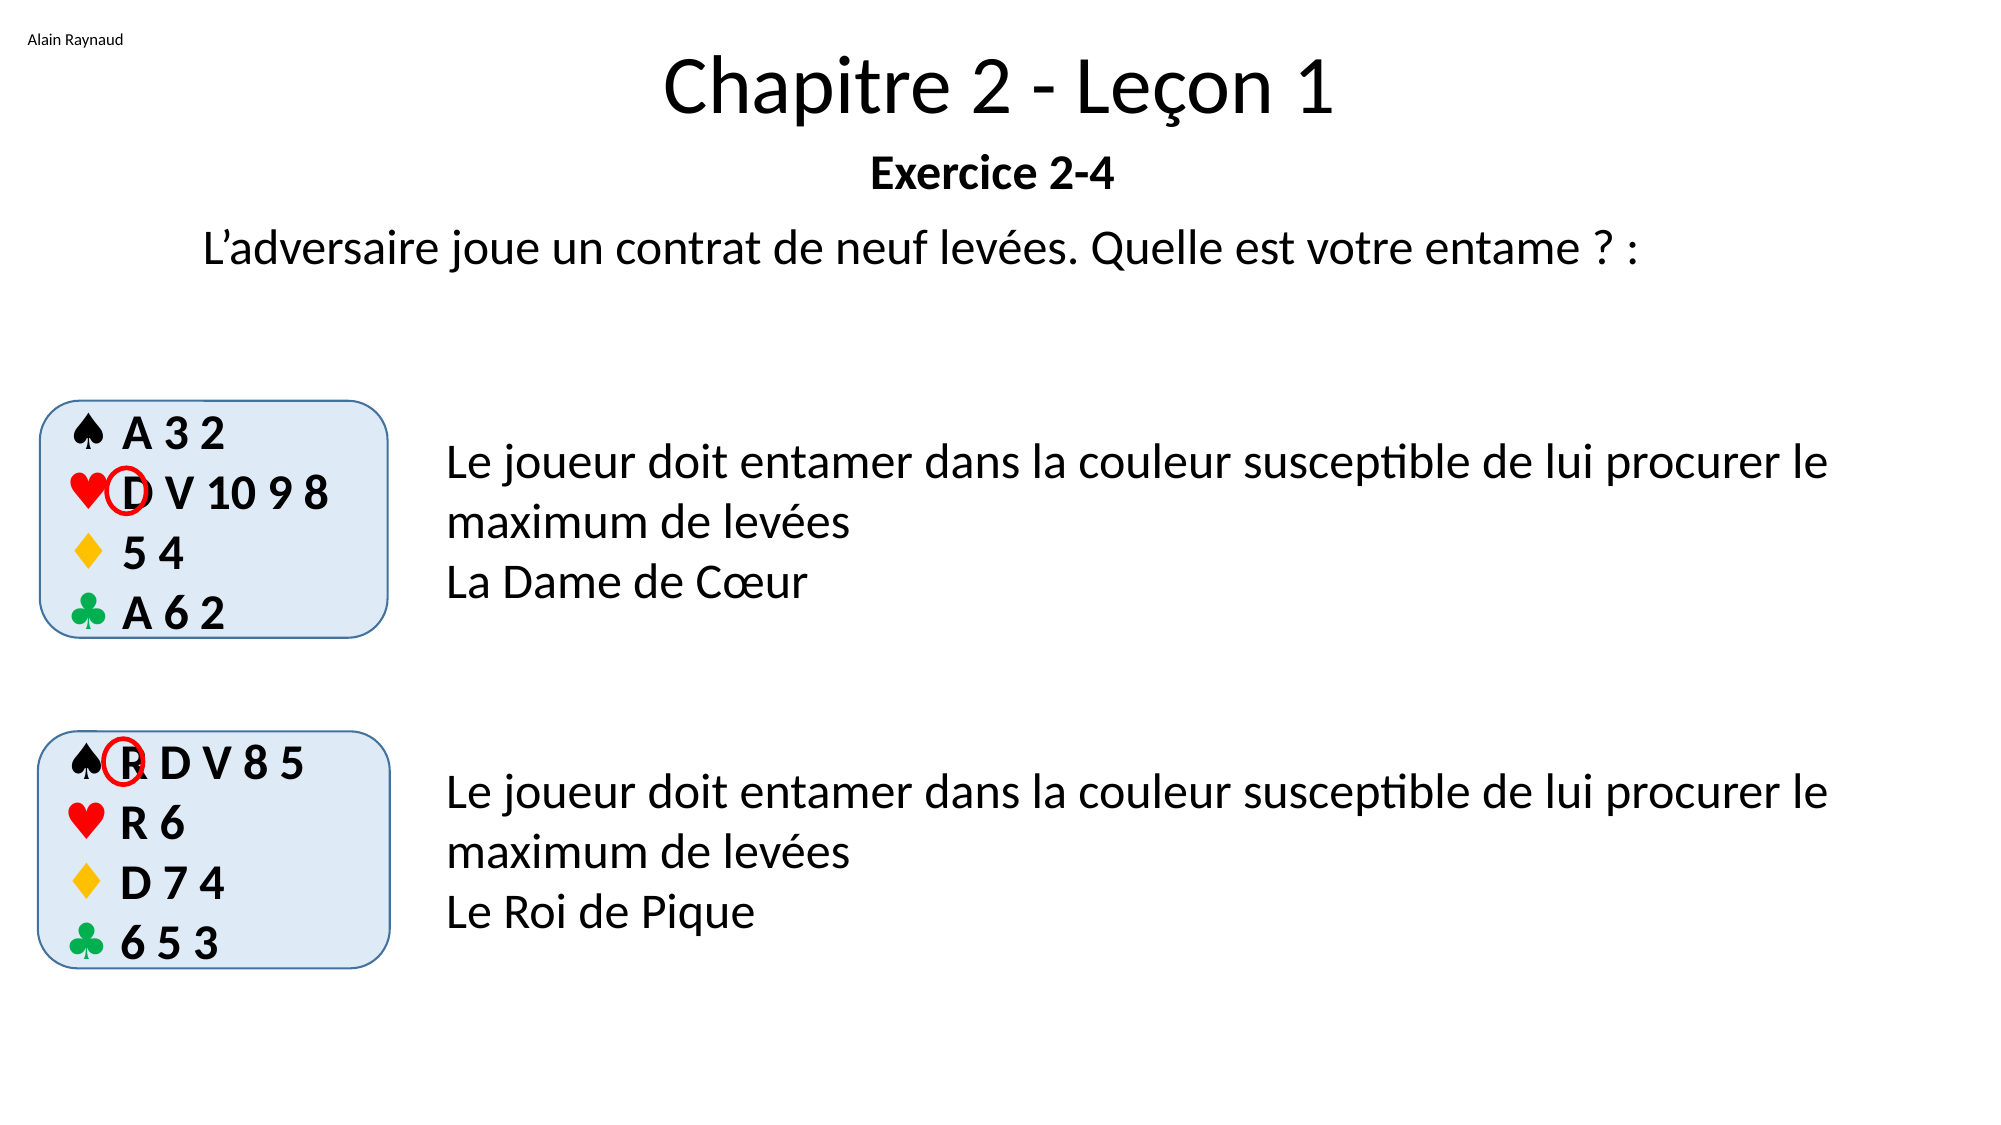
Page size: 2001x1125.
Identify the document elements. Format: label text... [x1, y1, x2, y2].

text_box ♠ R D V 8 5 ♥ R 6 ♦ D 7 4 ♣ 6 5 3 [36, 730, 391, 970]
text_box Le joueur doit entamer dans la couleur susceptible de lui procurer le maximum de levées Le Roi de Pique [431, 751, 1948, 947]
text_box [105, 466, 148, 515]
subtitle Exercice 2-4 L’adversaire joue un contrat de neuf levées. Quelle est votre entame ? : [37, 139, 1948, 1088]
text_box ♠ A 3 2 ♥ D V 10 9 8 ♦ 5 4 ♣ A 6 2 [38, 399, 389, 639]
text_box Le joueur doit entamer dans la couleur susceptible de lui procurer le maximum de levées La Dame de Cœur [431, 420, 1948, 616]
title Chapitre 2 - Leçon 1 [249, 38, 1750, 139]
text_box Alain Raynaud [12, 21, 147, 57]
text_box [102, 737, 145, 786]
